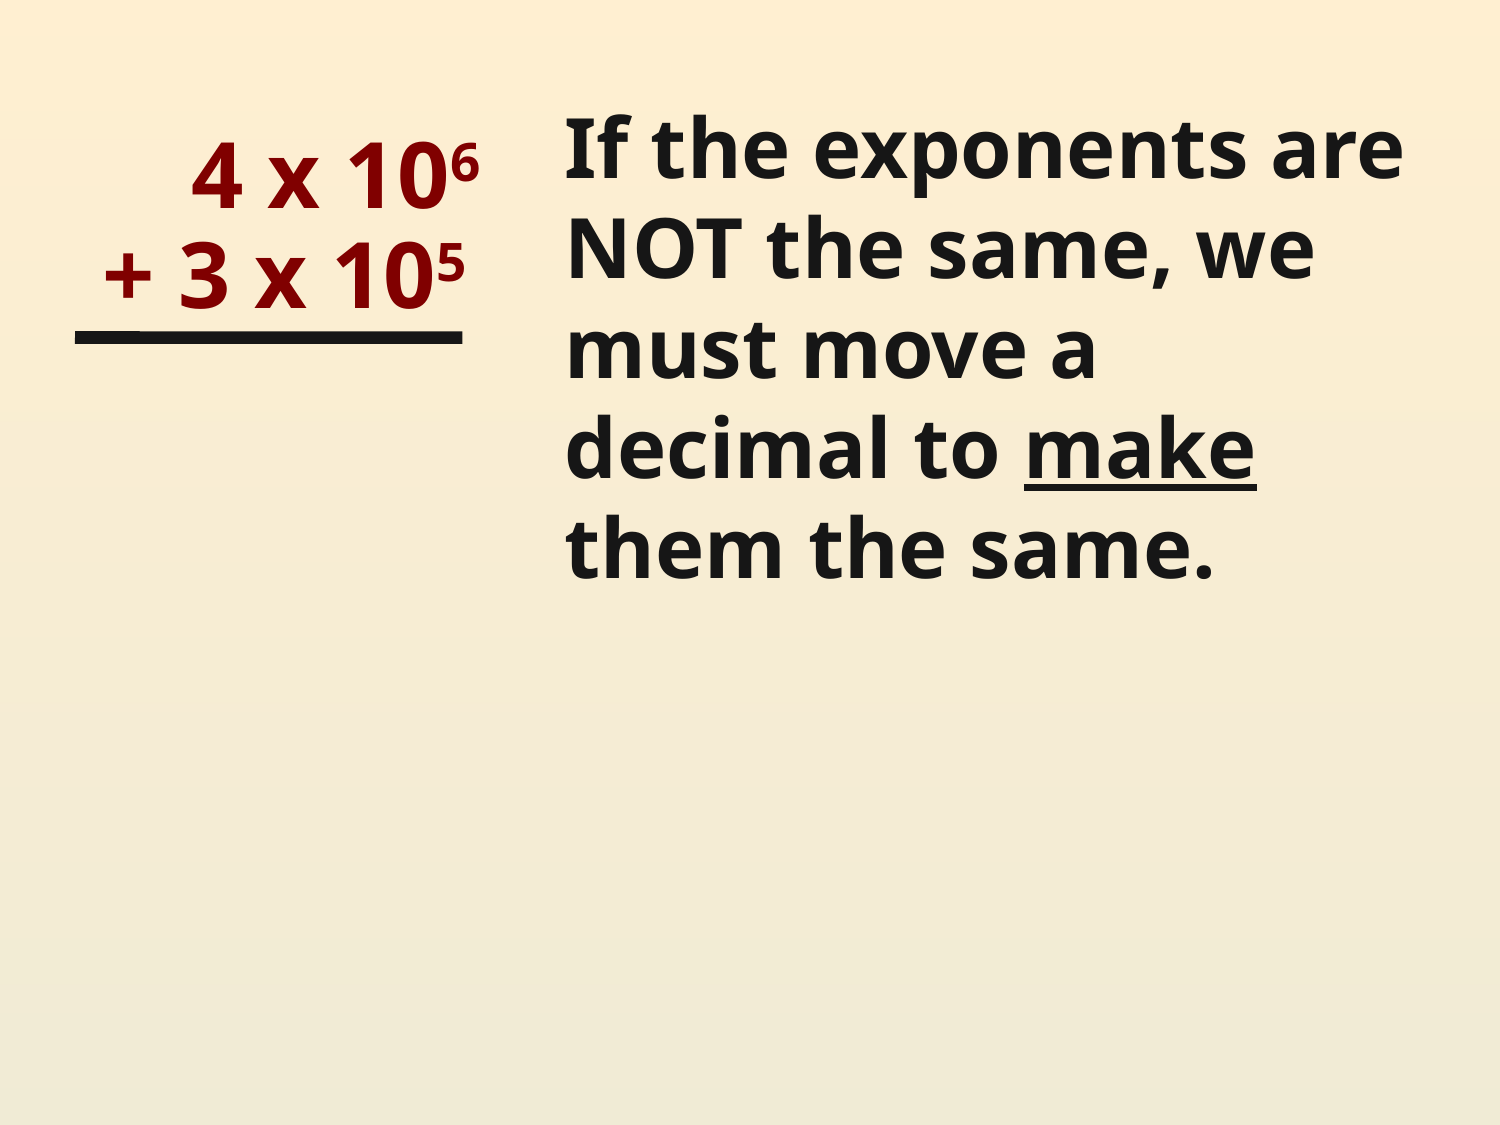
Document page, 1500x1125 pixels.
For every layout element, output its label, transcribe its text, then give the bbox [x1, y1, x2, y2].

text_box + 3 x 105 [87, 209, 482, 335]
text_box If the exponents are NOT the same, we must move a decimal to make them the same. [549, 87, 1450, 603]
text_box 4 x 106 [177, 109, 496, 235]
